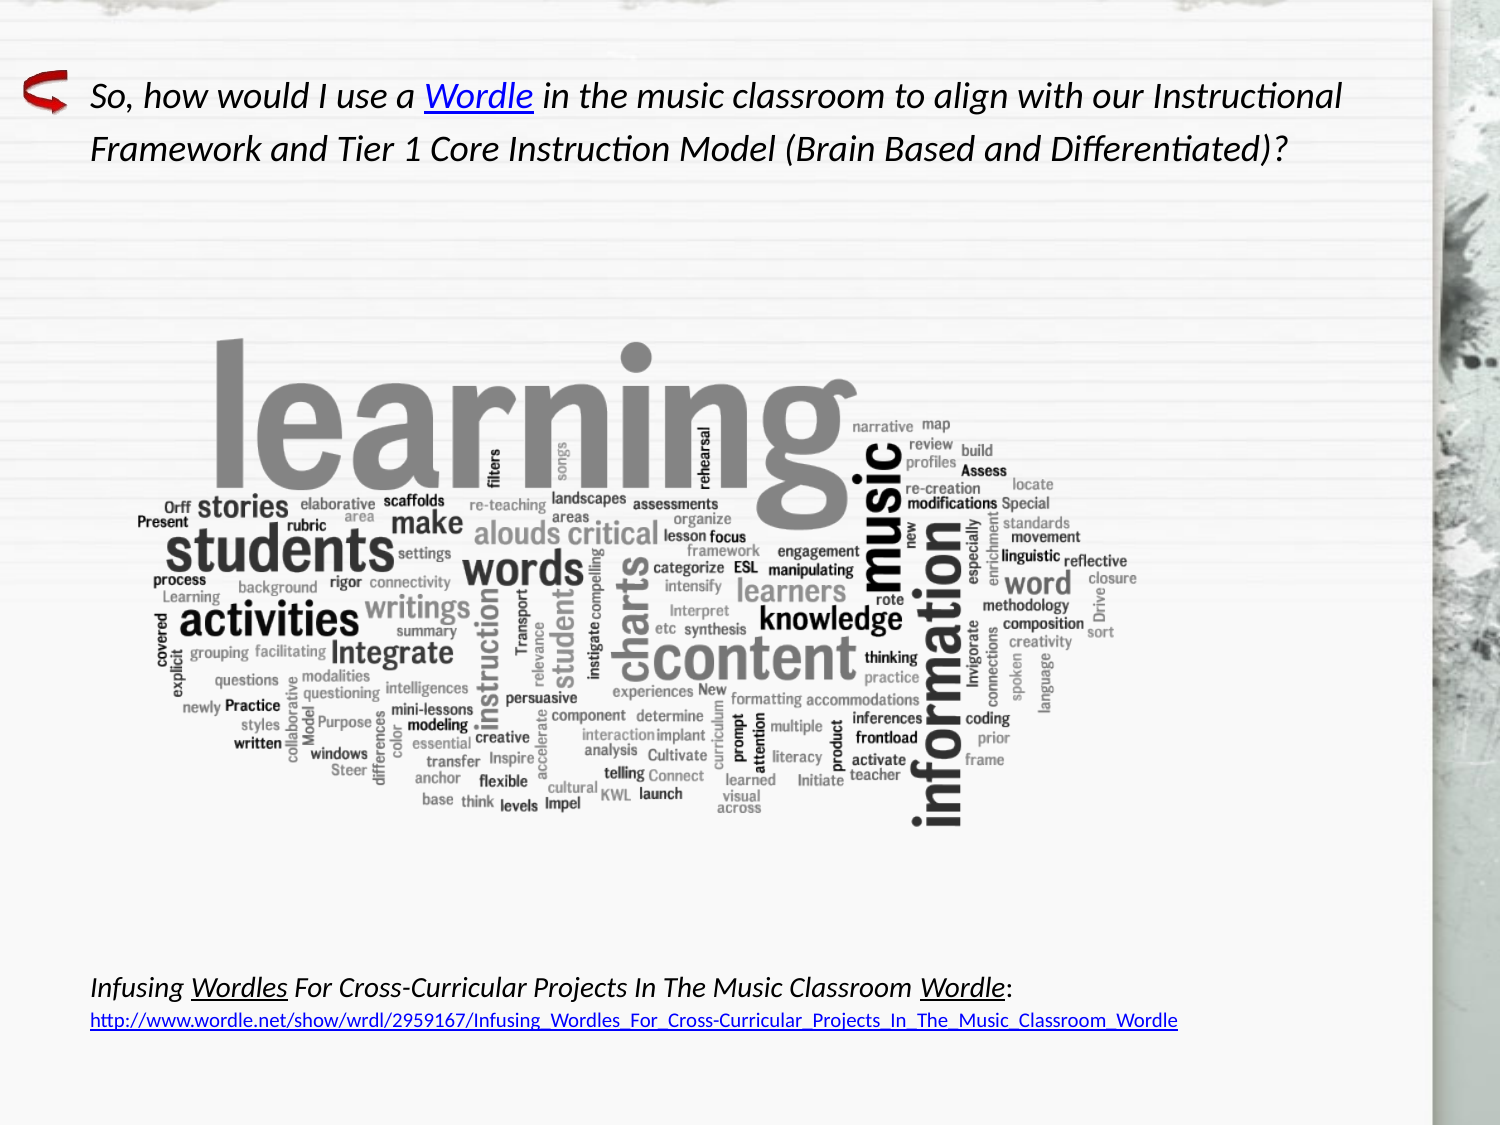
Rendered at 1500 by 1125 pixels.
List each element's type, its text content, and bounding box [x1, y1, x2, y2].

picture [0, 0, 1500, 1125]
list So, how would I use a Wordle in the music classroom to align with our Instructional Framework and Tier 1 Core Instruction Model (Brain Based and Differentiated)? Infusing Wordles For Cross-Curricular Projects In The Music Classroom Wordle: http://www.wordle.net/show/wrdl/2959167/Infusing_Wordles_For_Cross-Curricular_Projects_In_The_Music_Classroom_Wordle [74, 63, 1426, 1067]
